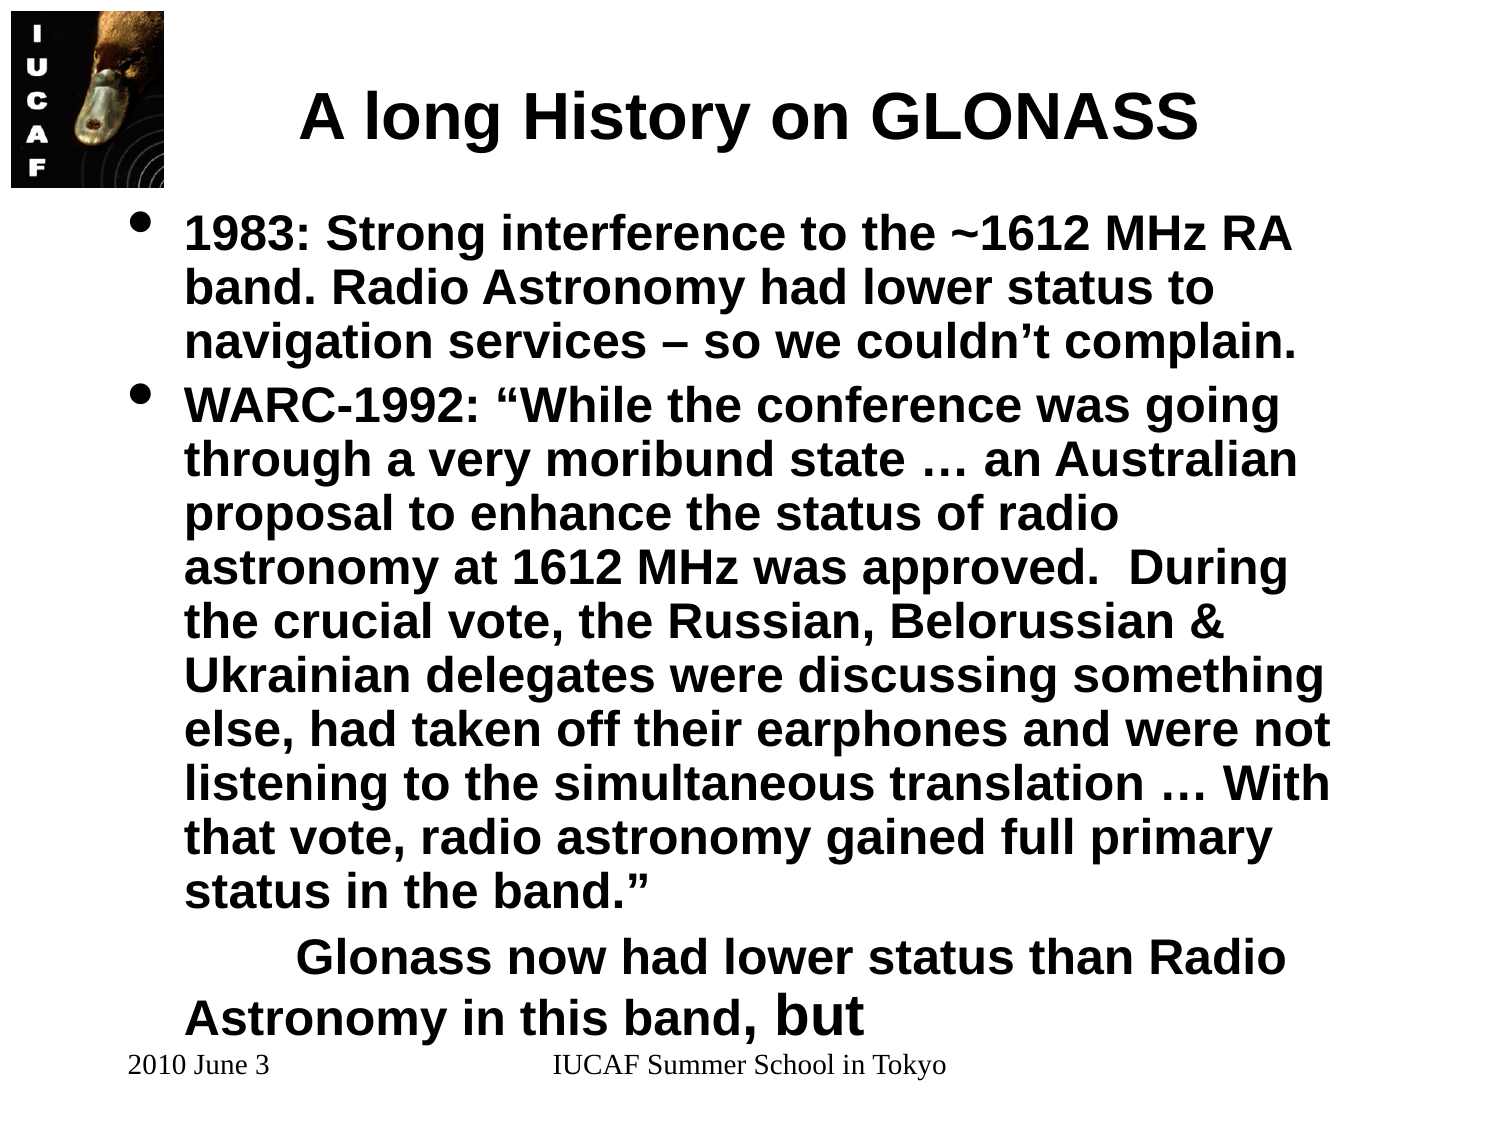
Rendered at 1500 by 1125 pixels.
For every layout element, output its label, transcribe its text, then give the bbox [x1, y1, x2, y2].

title A long History on GLONASS [112, 37, 1388, 188]
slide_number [112, 1024, 426, 1101]
footer IUCAF Summer School in Tokyo [512, 1024, 988, 1101]
picture [11, 11, 164, 188]
list 1983: Strong interference to the ~1612 MHz RA band. Radio Astronomy had lower status to navigation services – so we couldn’t complain. WARC-1992: “While the conference was going through a very moribund state … an Australian proposal to enhance the status of radio astronomy at 1612 MHz was approved. During the crucial vote, the Russian, Belorussian & Ukrainian delegates were discussing something else, had taken off their earphones and were not listening to the simultaneous translation … With that vote, radio astronomy gained full primary status in the band.” Glonass now had lower status than Radio Astronomy in this band, but [112, 199, 1388, 1125]
